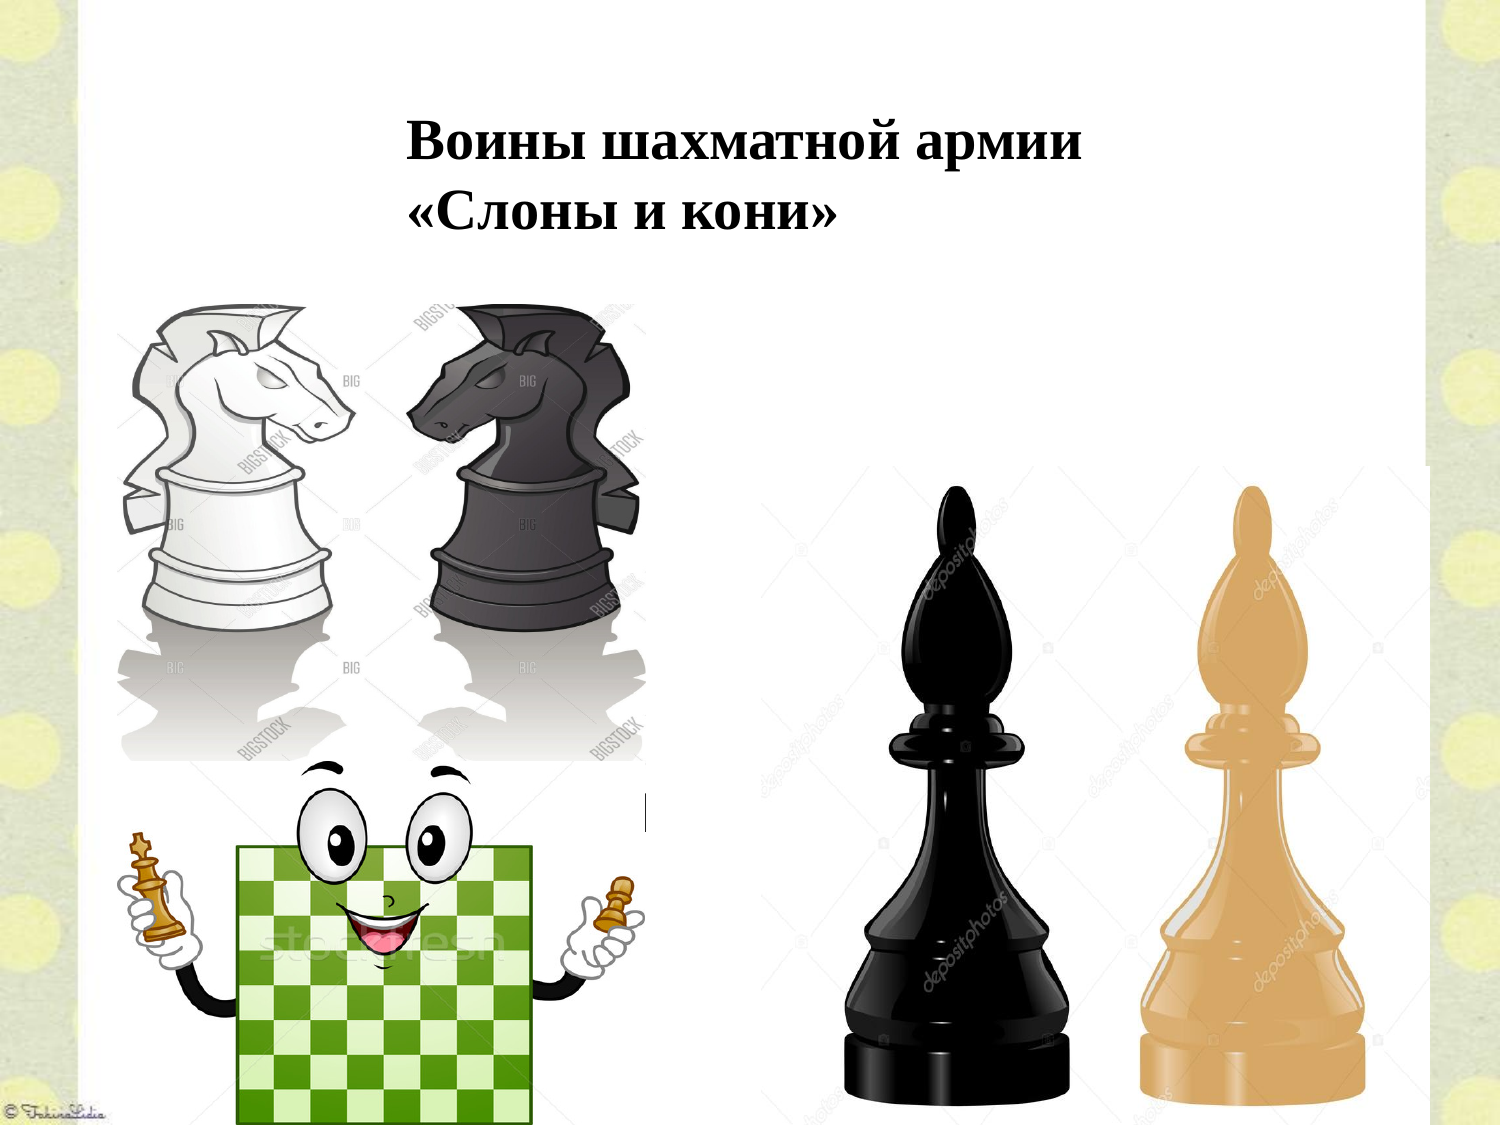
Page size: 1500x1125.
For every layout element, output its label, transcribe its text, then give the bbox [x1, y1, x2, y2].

picture [0, 0, 1500, 1125]
text_box Воины шахматной армии «Слоны и кони» [391, 93, 1109, 249]
